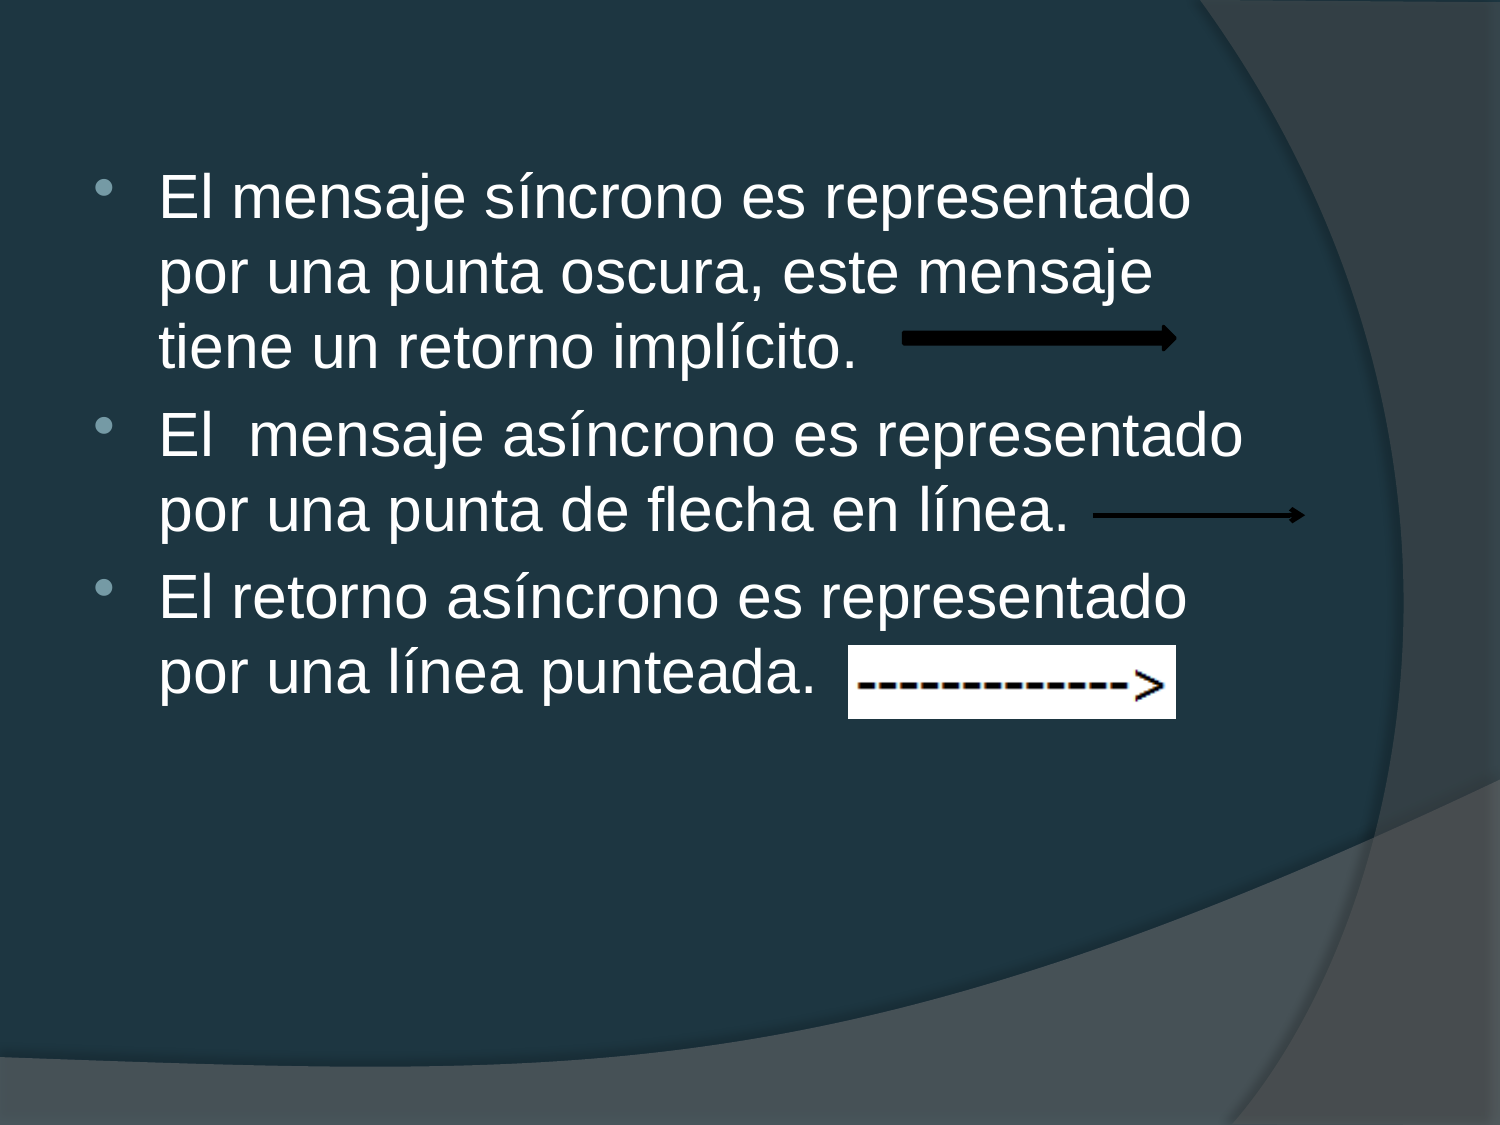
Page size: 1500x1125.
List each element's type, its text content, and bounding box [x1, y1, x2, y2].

list El mensaje síncrono es representado por una punta oscura, este mensaje tiene un retorno implícito. El mensaje asíncrono es representado por una punta de flecha en línea. El retorno asíncrono es representado por una línea punteada. [75, 149, 1300, 1005]
text_box [901, 324, 1177, 352]
picture [848, 644, 1176, 719]
